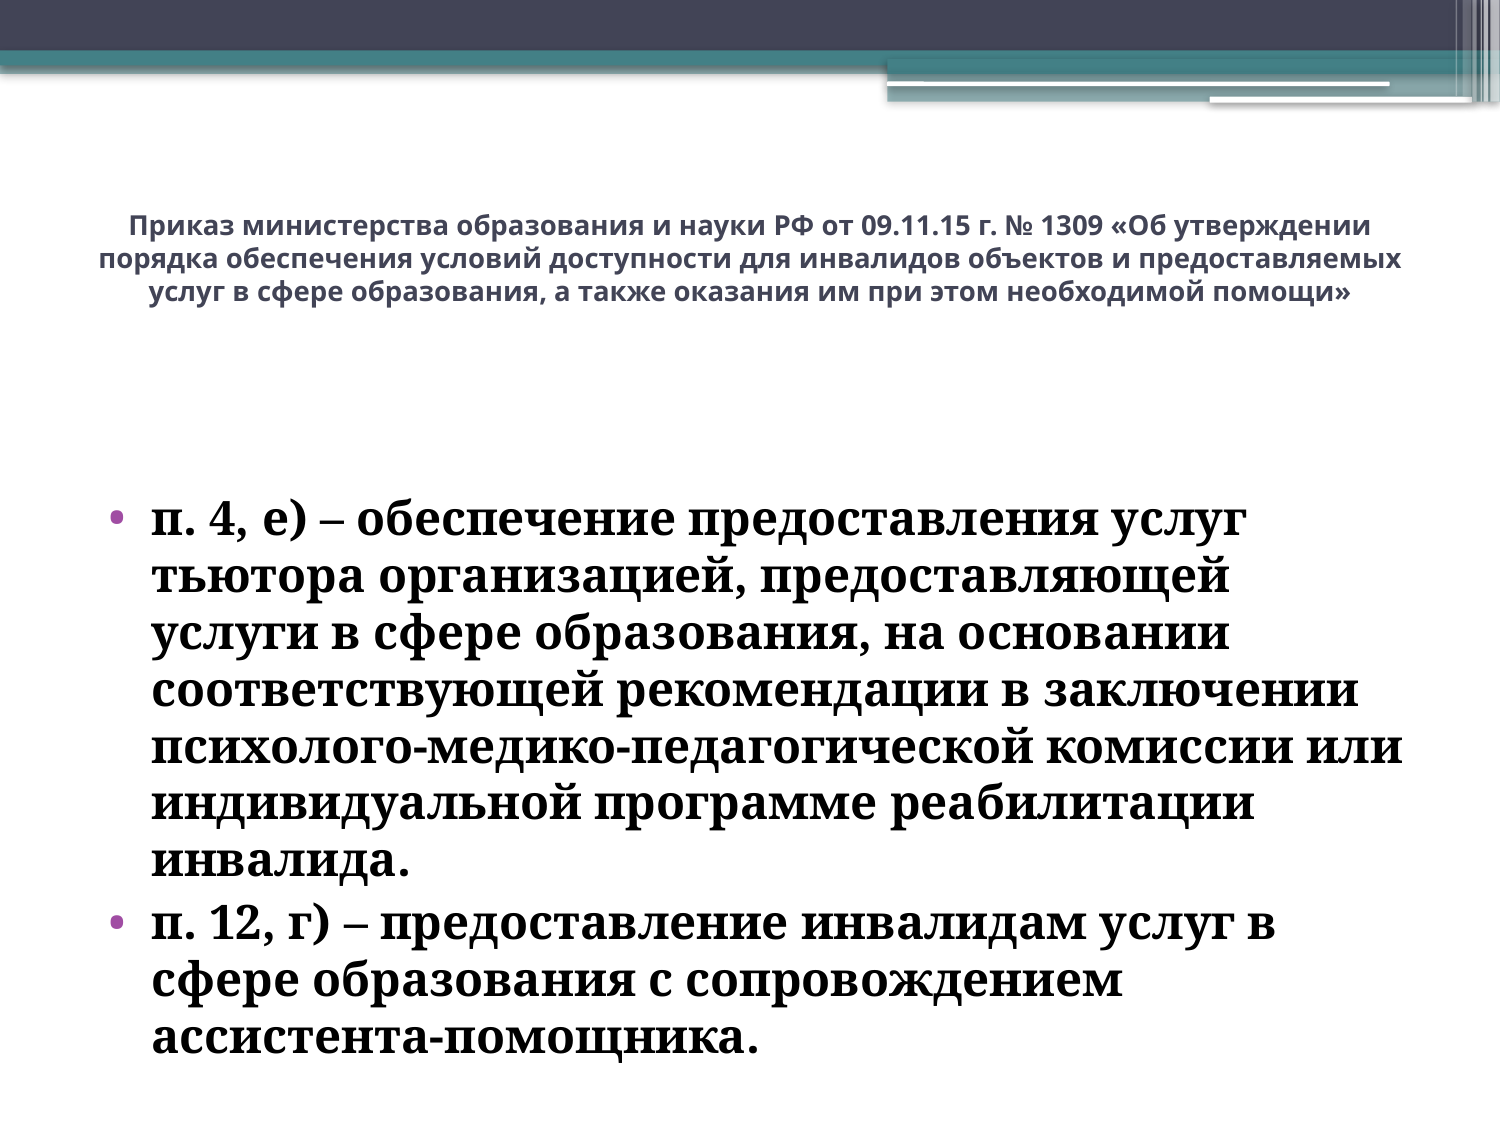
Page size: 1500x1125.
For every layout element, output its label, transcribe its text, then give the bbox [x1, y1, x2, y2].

list п. 4, е) – обеспечение предоставления услуг тьютора организацией, предоставляющей услуги в сфере образования, на основании соответствующей рекомендации в заключении психолого-медико-педагогической комиссии или индивидуальной программе реабилитации инвалида. п. 12, г) – предоставление инвалидам услуг в сфере образования с сопровождением ассистента-помощника. [75, 480, 1425, 1079]
title Приказ министерства образования и науки РФ от 09.11.15 г. № 1309 «Об утверждении порядка обеспечения условий доступности для инвалидов объектов и предоставляемых услуг в сфере образования, а также оказания им при этом необходимой помощи» [75, 187, 1425, 363]
